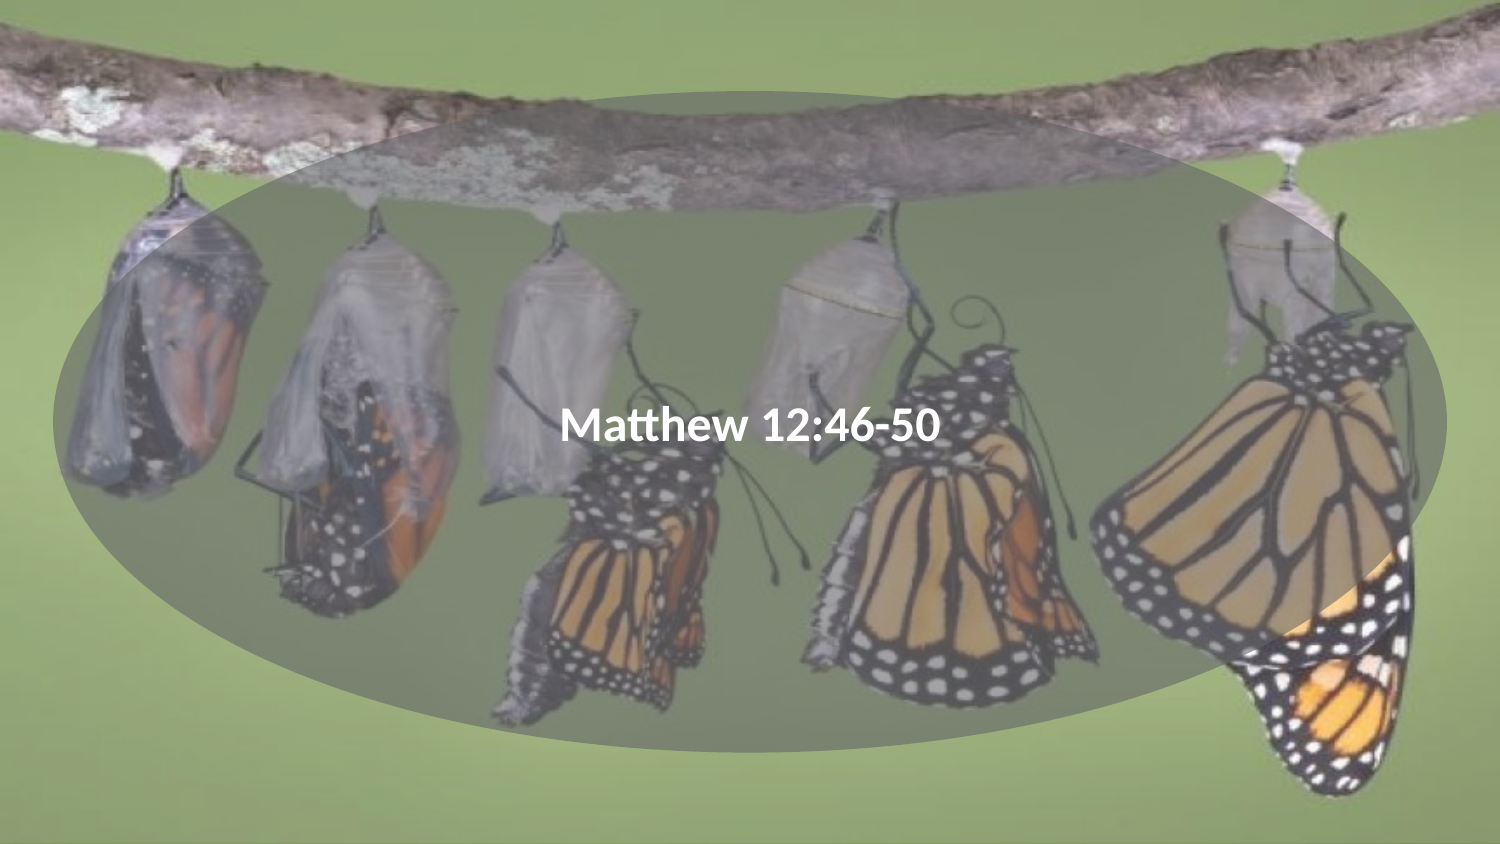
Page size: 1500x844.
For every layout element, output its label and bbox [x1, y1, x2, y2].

picture [0, 0, 1500, 844]
text_box [52, 90, 1448, 753]
